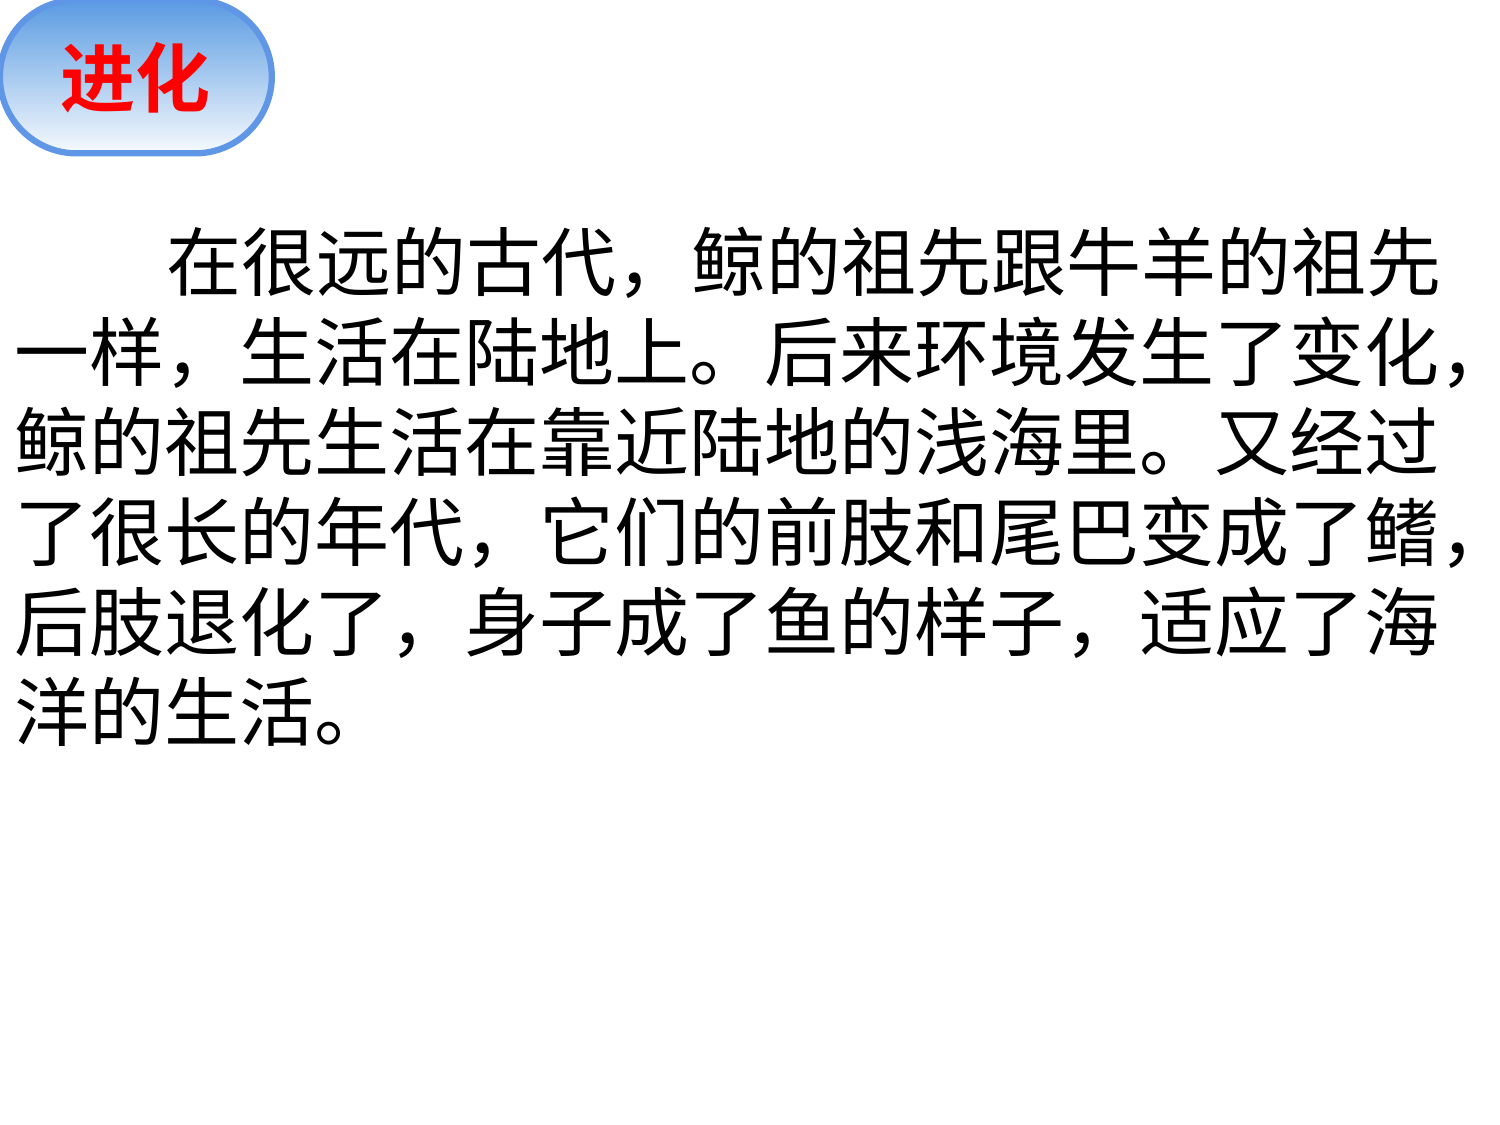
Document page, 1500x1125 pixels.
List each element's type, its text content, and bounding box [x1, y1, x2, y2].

text_box 进化 [0, 0, 272, 154]
text_box 在很远的古代，鲸的祖先跟牛羊的祖先一样，生活在陆地上。后来环境发生了变化，鲸的祖先生活在靠近陆地的浅海里。又经过了很长的年代，它们的前肢和尾巴变成了鳍，后肢退化了，身子成了鱼的样子，适应了海洋的生活。 [0, 207, 1500, 763]
